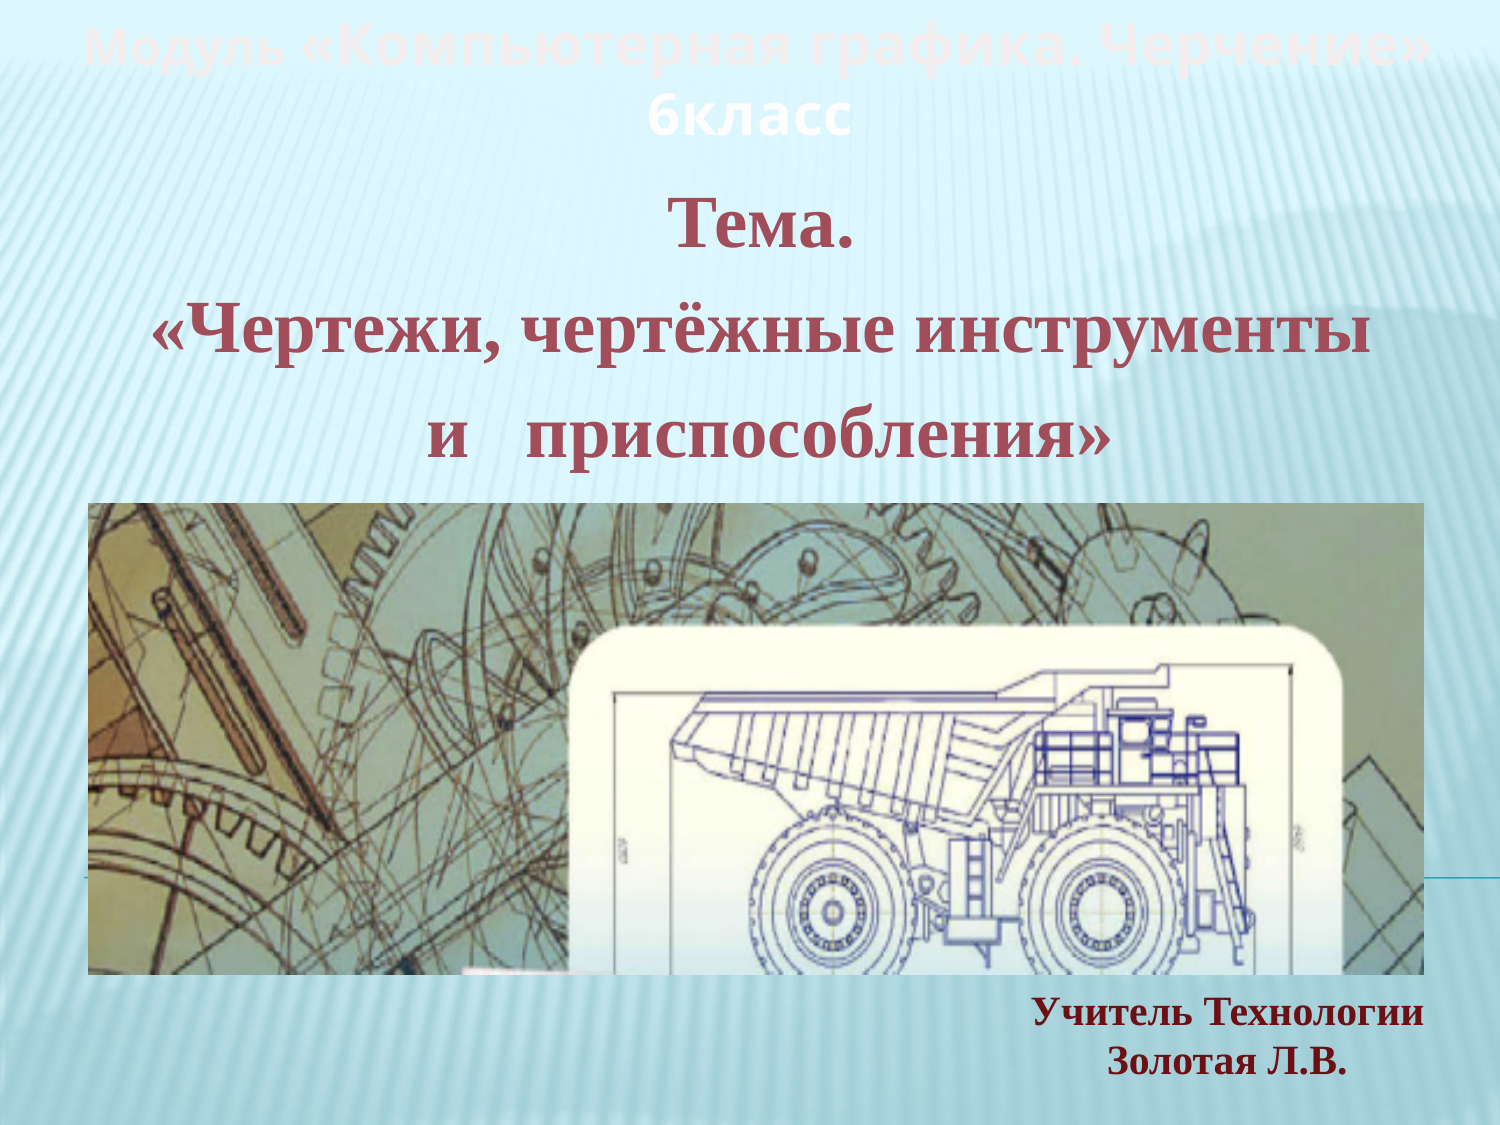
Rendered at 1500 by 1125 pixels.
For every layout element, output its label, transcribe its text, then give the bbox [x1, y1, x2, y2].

title Модуль «Компьютерная графика. Черчение» 6класс [64, 0, 1453, 201]
text_box Учитель Технологии Золотая Л.В. [998, 975, 1457, 1091]
picture [88, 503, 1424, 975]
subtitle Тема. «Чертежи, чертёжные инструменты и приспособления» [76, 149, 1465, 480]
